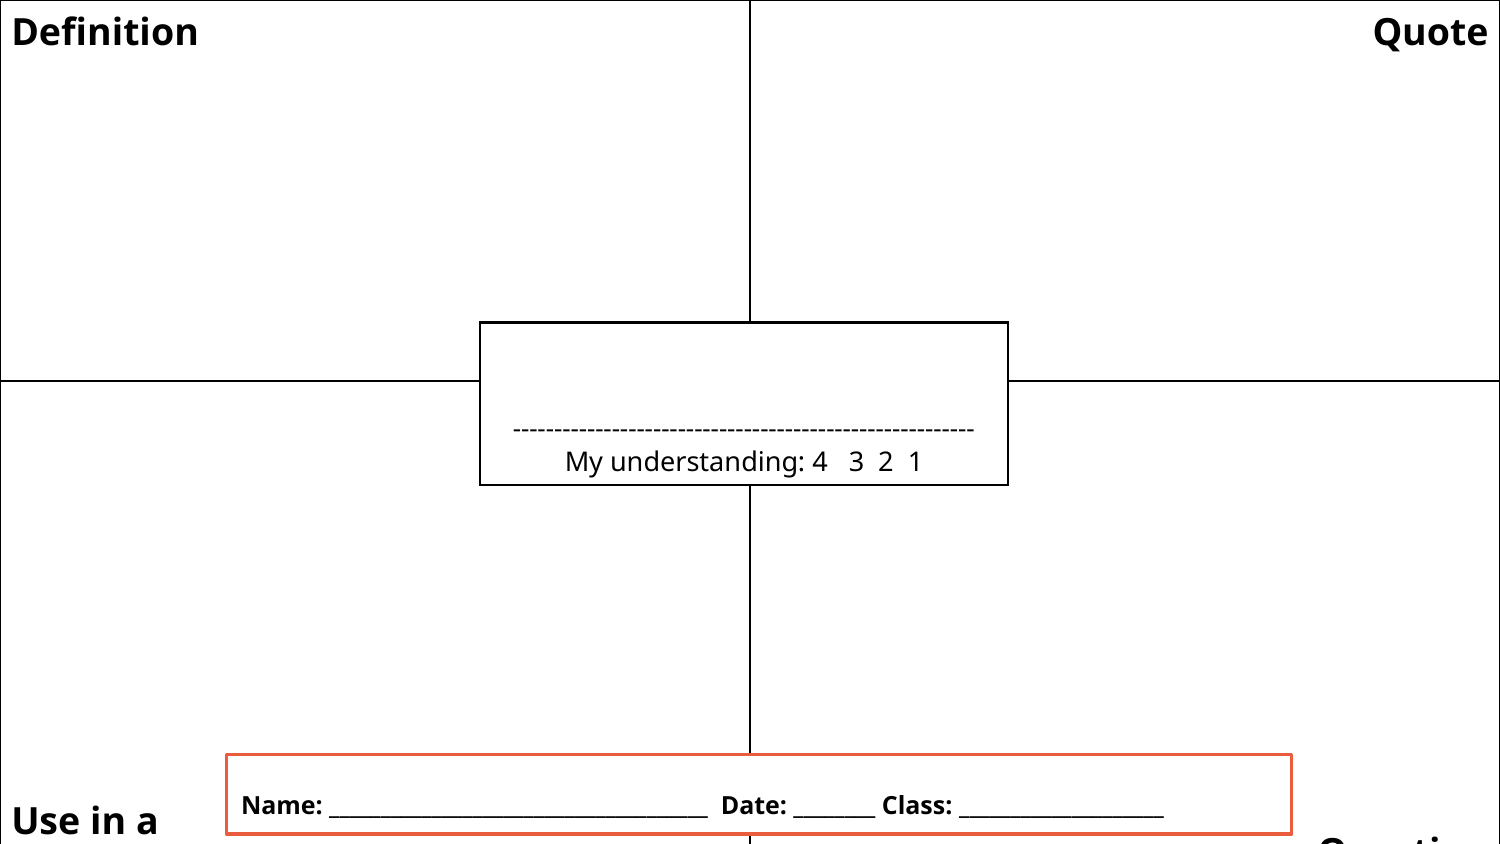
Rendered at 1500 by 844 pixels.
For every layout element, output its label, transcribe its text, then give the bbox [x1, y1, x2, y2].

table_header Definition [1, 1, 749, 380]
text_box -------------------------------------------------------- My understanding: 4 3 2 1 [480, 322, 1008, 486]
text_box Name: _____________________________________ Date: ________ Class: ____________________ [226, 754, 1292, 834]
table_cell Use in a Sentence [1, 382, 749, 844]
table_header Quote [751, 1, 1499, 380]
table_cell Question [751, 382, 1499, 844]
